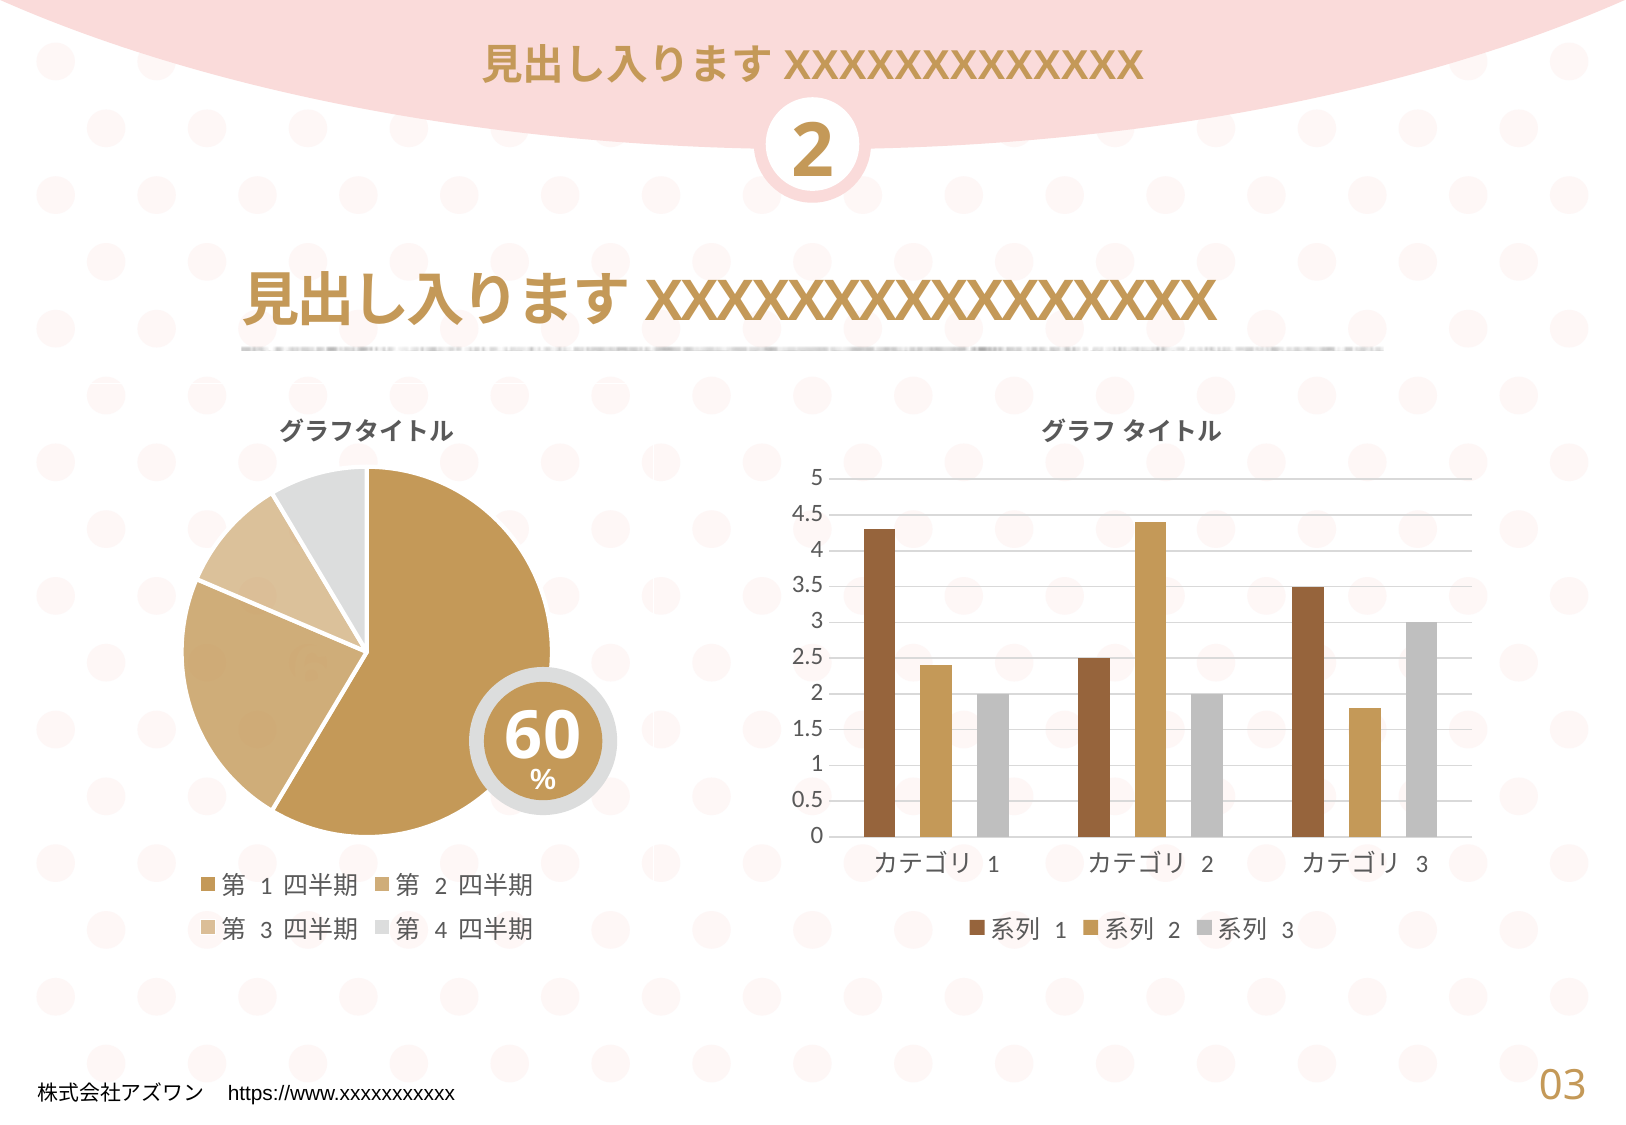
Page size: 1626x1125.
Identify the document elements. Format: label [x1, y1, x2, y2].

text_box [0, 0, 1625, 1125]
chart [80, 383, 654, 953]
chart [777, 383, 1487, 953]
picture [241, 342, 1384, 351]
text_box [753, 85, 871, 203]
text_box [469, 666, 618, 816]
